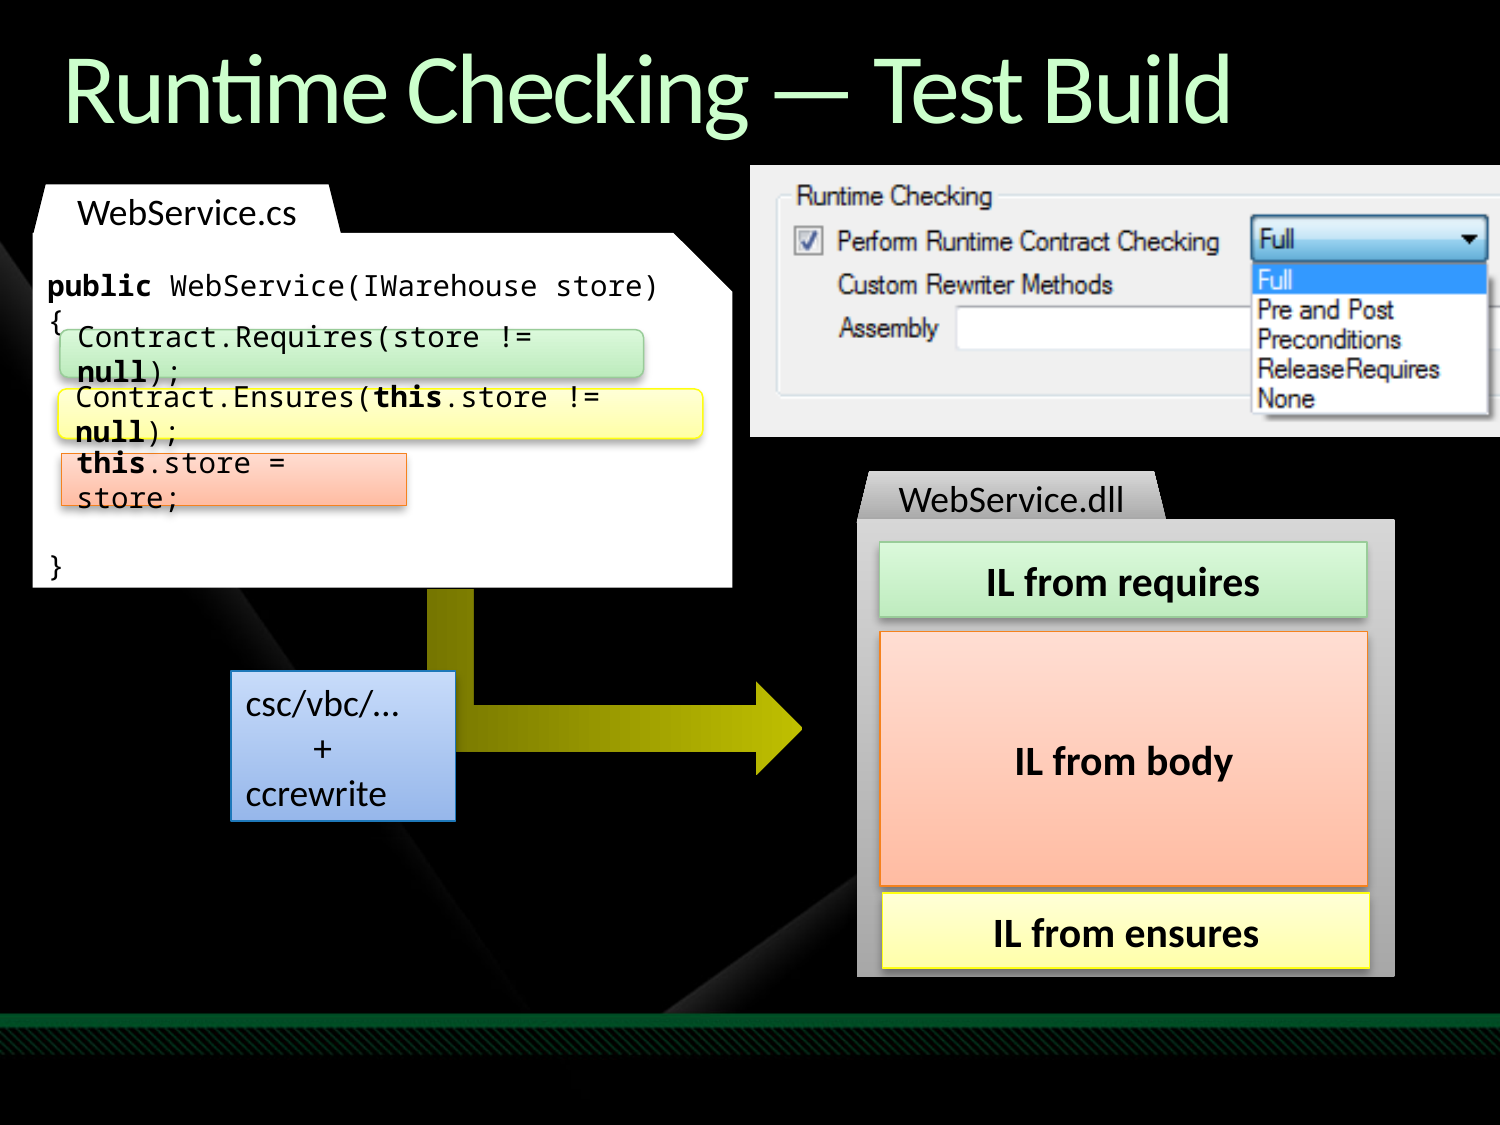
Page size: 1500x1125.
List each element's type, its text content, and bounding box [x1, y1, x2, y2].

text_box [32, 232, 733, 588]
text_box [856, 519, 1395, 977]
title Runtime Checking — Test Build [62, 37, 1438, 147]
text_box WebService.dll [856, 470, 1167, 519]
picture [0, 0, 1500, 1125]
text_box WebService.cs [31, 182, 343, 233]
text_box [230, 588, 803, 823]
